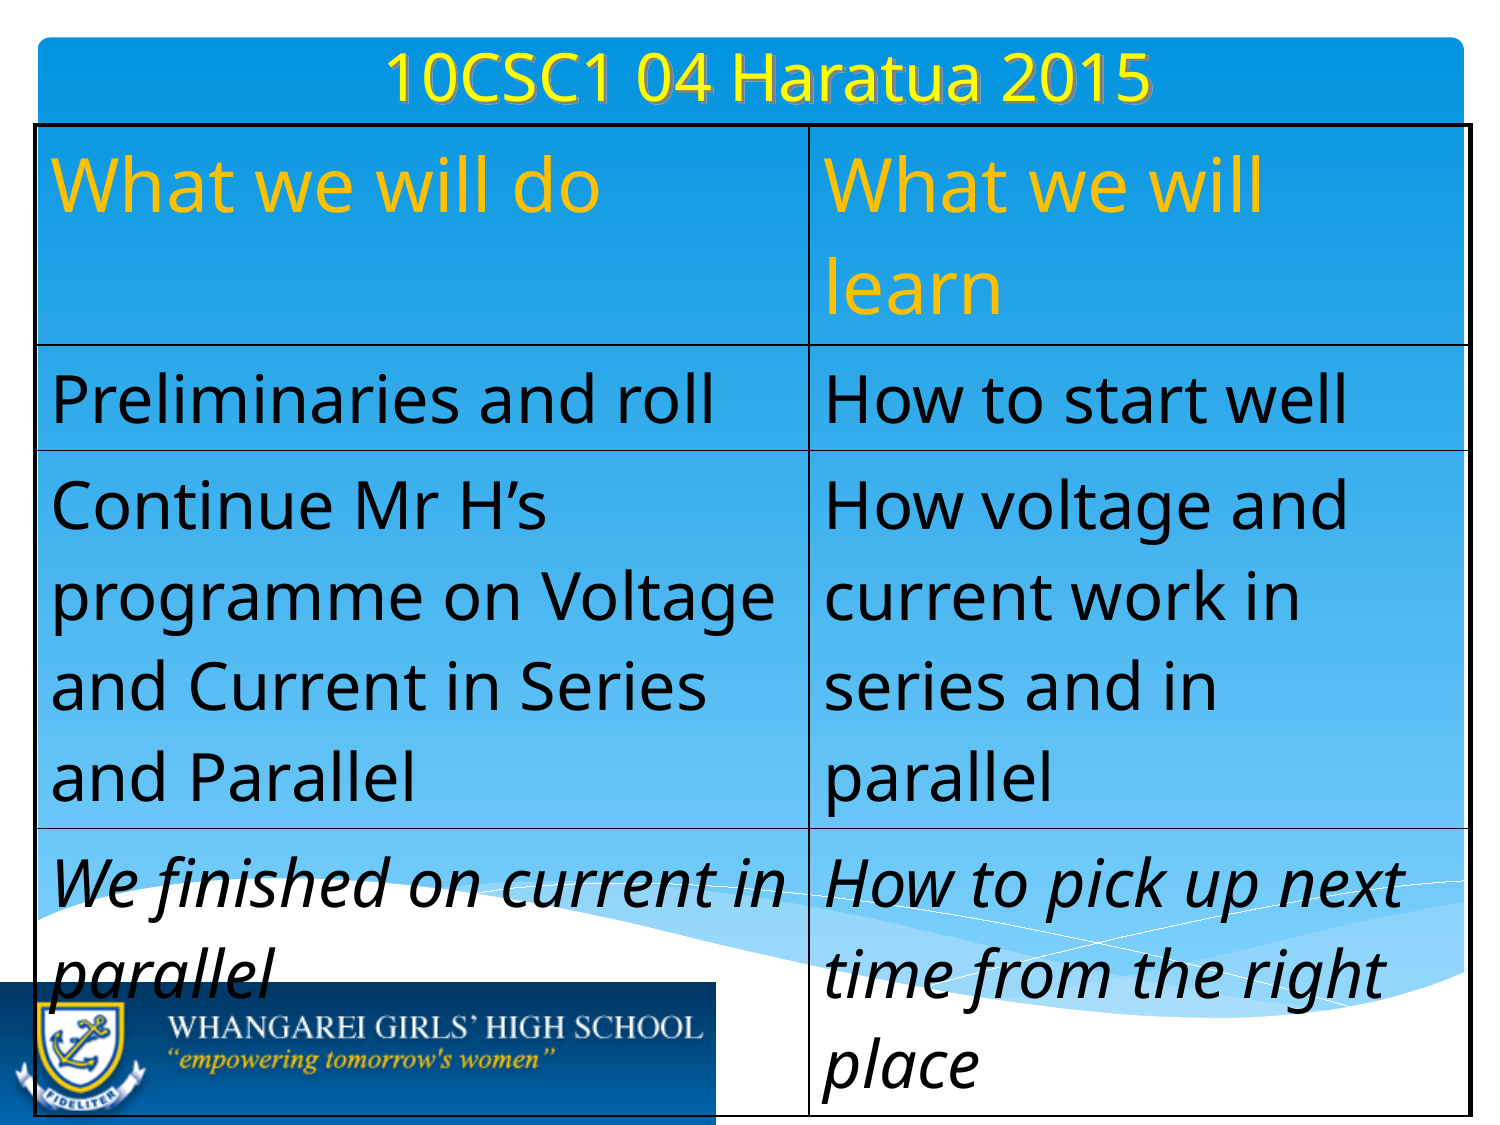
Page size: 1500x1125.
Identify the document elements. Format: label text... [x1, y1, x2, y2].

table_cell We finished on current in parallel [37, 829, 808, 1115]
table_cell Continue Mr H’s programme on Voltage and Current in Series and Parallel [37, 451, 808, 828]
table_cell How to pick up next time from the right place [810, 829, 1468, 1115]
text_box 10CSC1 04 Haratua 2015 [162, 24, 1375, 123]
table_cell Preliminaries and roll [37, 346, 808, 450]
table_header What we will do [37, 127, 808, 344]
table_cell How to start well [810, 346, 1468, 450]
table_cell How voltage and current work in series and in parallel [810, 451, 1468, 828]
table_header What we will learn [810, 127, 1468, 344]
picture [0, 982, 716, 1125]
